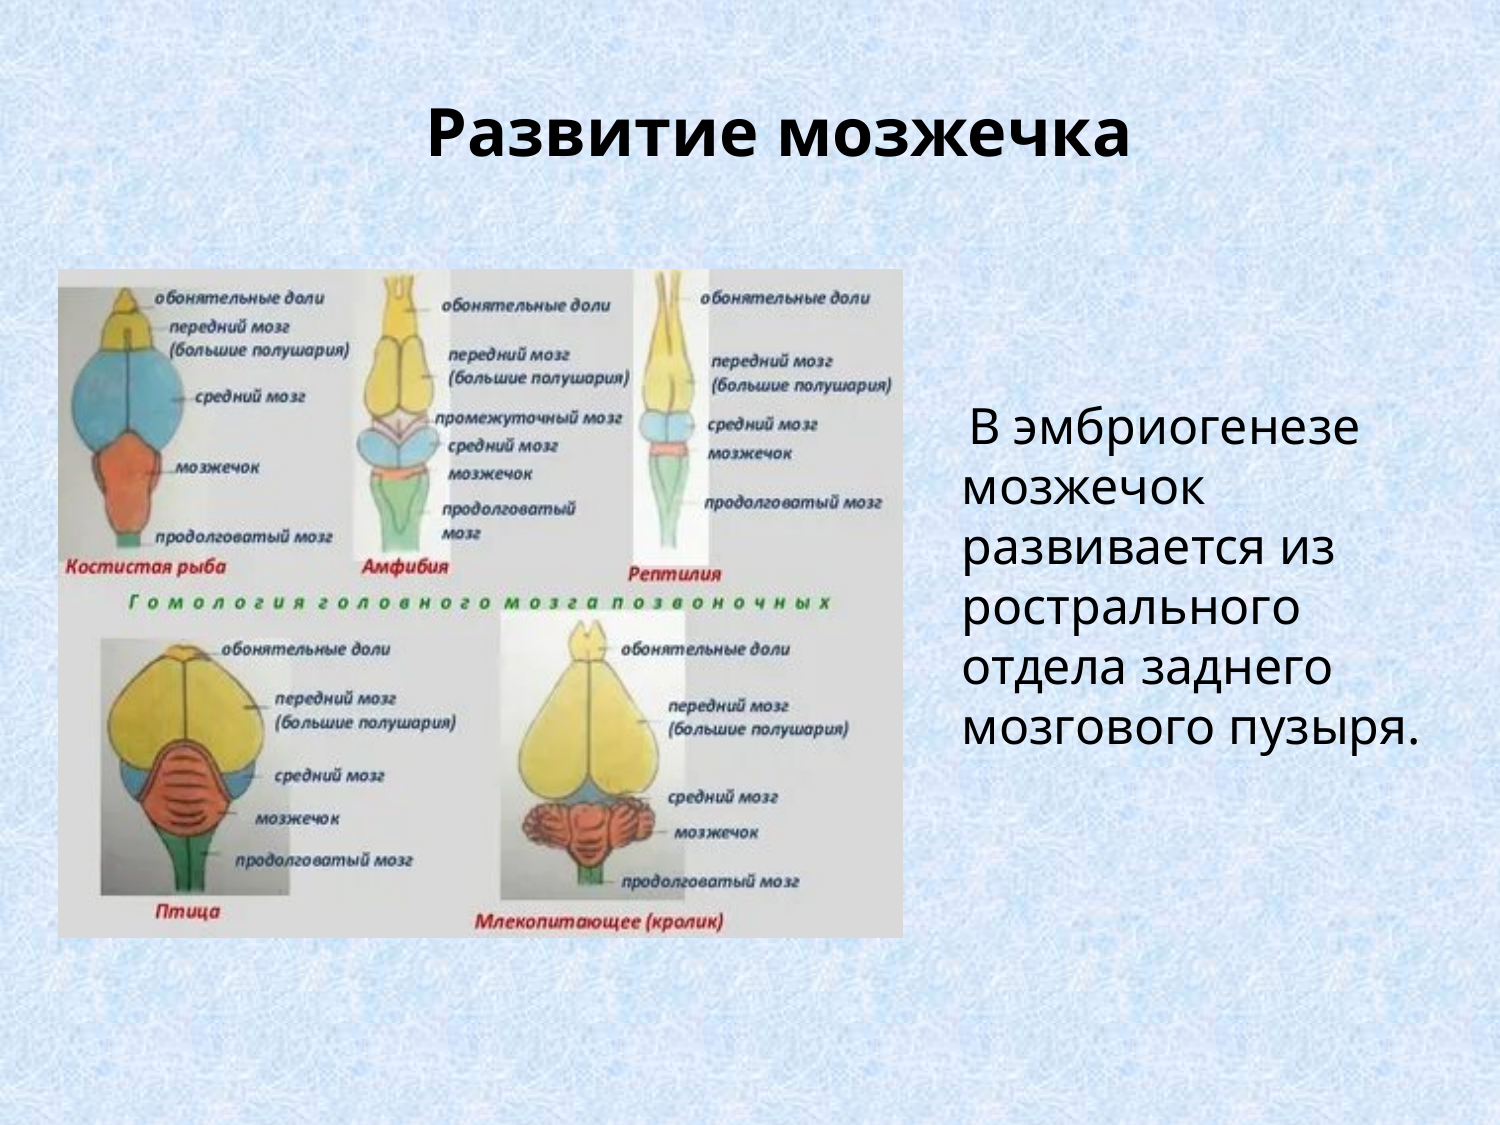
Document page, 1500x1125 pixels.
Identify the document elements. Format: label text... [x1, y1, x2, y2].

text_box Развитие мозжечка [269, 81, 1289, 177]
picture [0, 0, 1500, 1125]
list В эмбриогенезе мозжечок развивается из рострального отдела заднего мозгового пузыря. [908, 386, 1472, 926]
